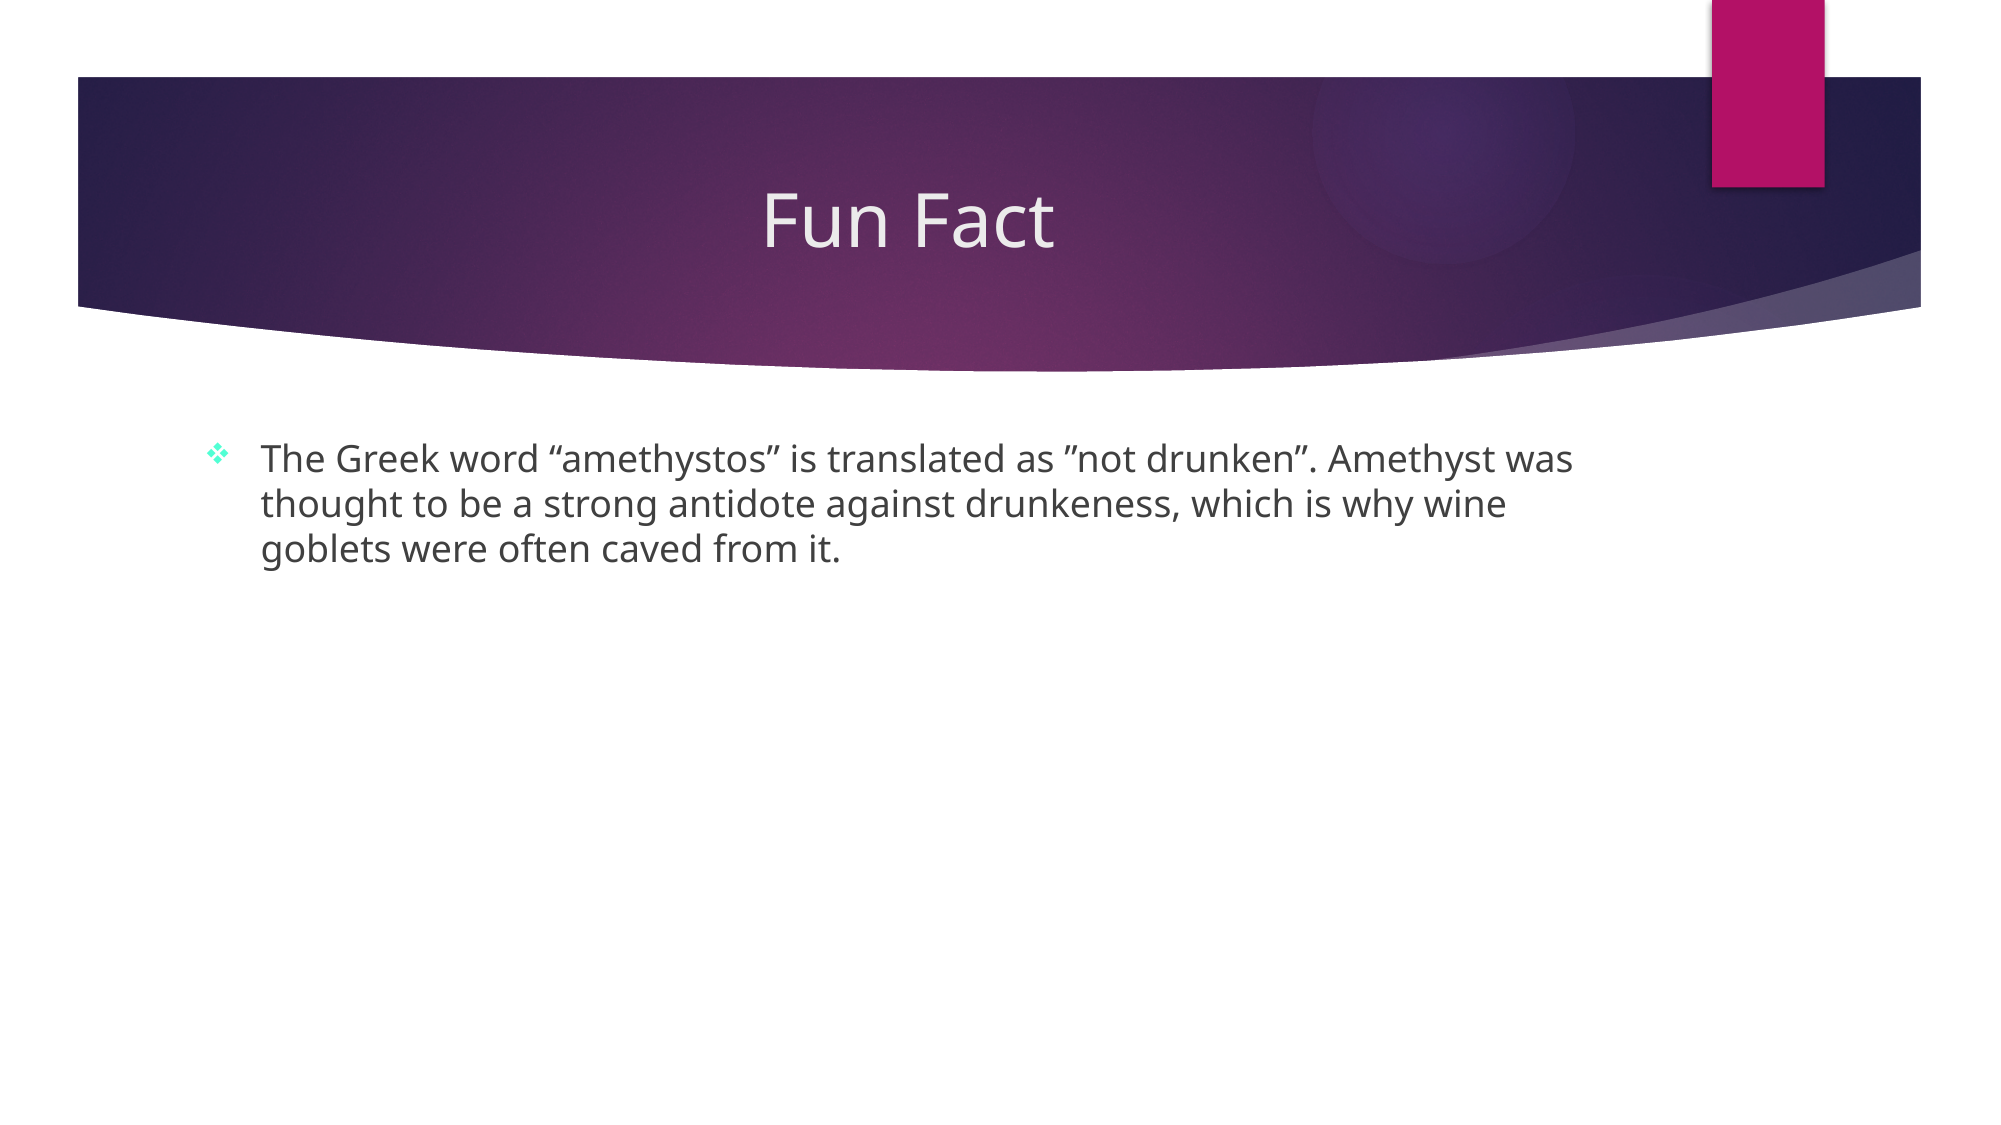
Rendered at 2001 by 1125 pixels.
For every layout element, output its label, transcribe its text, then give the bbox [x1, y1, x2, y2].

list The Greek word “amethystos” is translated as ”not drunken”. Amethyst was thought to be a strong antidote against drunkeness, which is why wine goblets were often caved from it. [189, 427, 1638, 988]
title Fun Fact [189, 159, 1627, 276]
